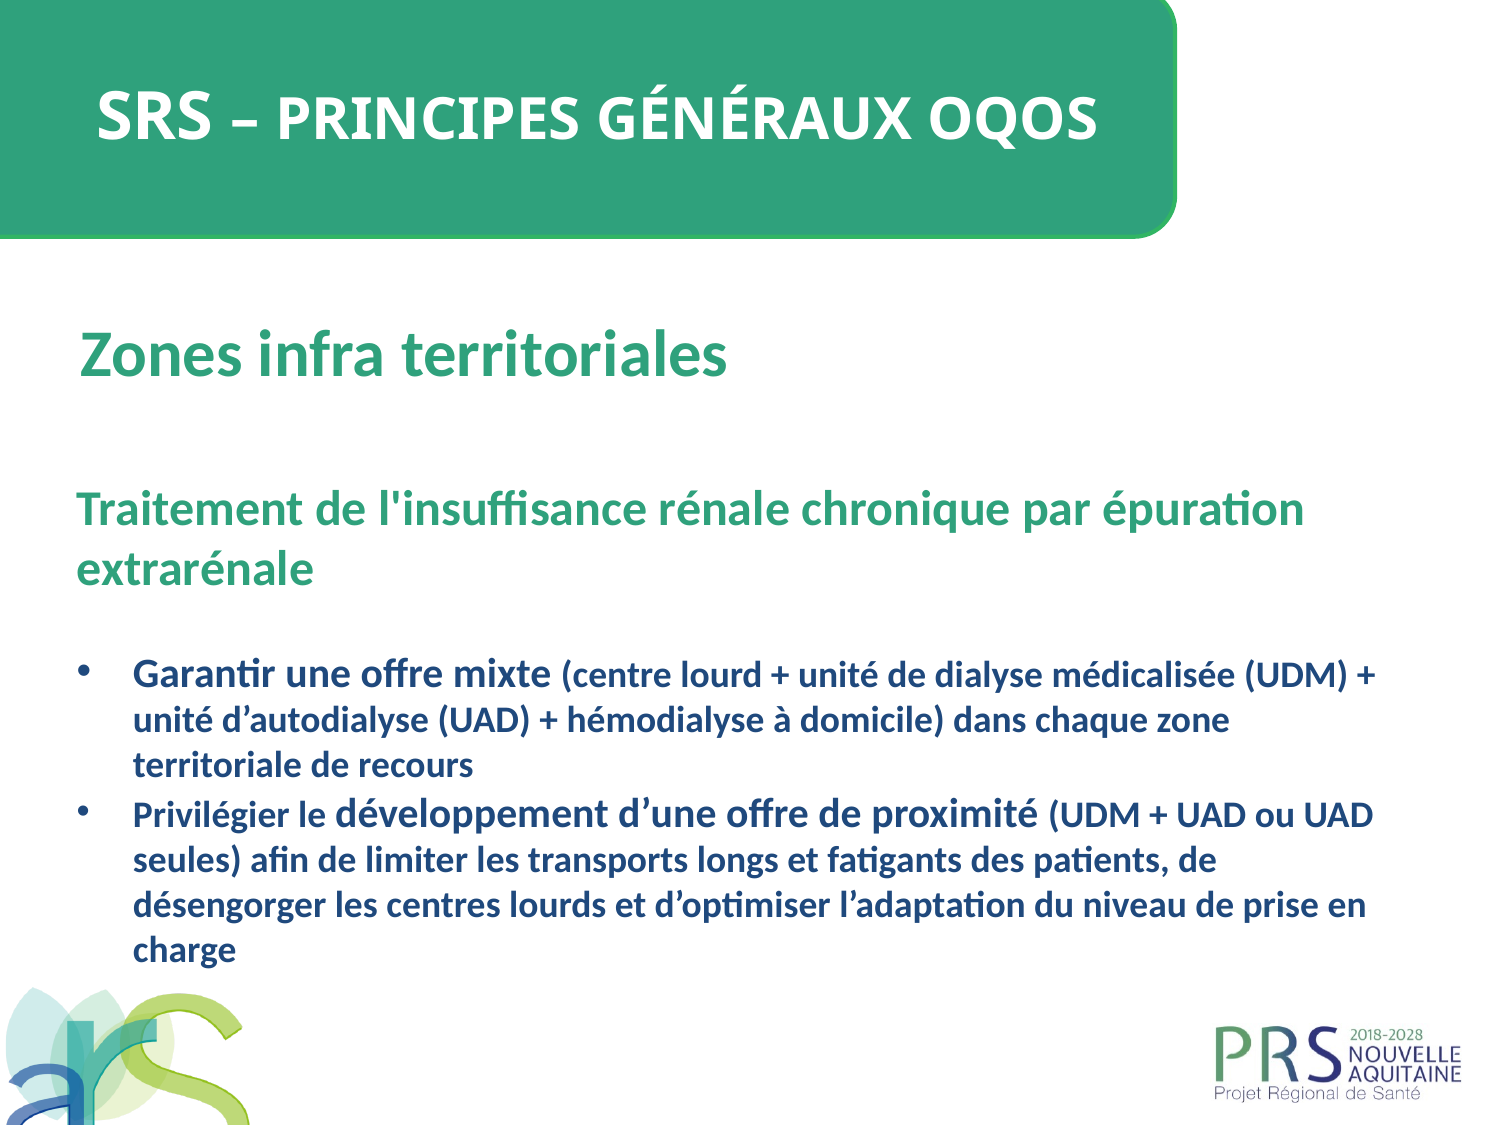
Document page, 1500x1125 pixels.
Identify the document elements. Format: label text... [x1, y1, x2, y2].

text_box Traitement de l'insuffisance rénale chronique par épuration extrarénale Garantir une offre mixte (centre lourd + unité de dialyse médicalisée (UDM) + unité d’autodialyse (UAD) + hémodialyse à domicile) dans chaque zone territoriale de recours Privilégier le développement d’une offre de proximité (UDM + UAD ou UAD seules) afin de limiter les transports longs et fatigants des patients, de désengorger les centres lourds et d’optimiser l’adaptation du niveau de prise en charge [61, 468, 1421, 1038]
text_box [0, 0, 1176, 239]
text_box SRS – Principes généraux OQOS [29, 19, 1415, 207]
list Zones infra territoriales [64, 233, 1447, 533]
picture [1210, 1023, 1466, 1103]
picture [5, 987, 250, 1125]
